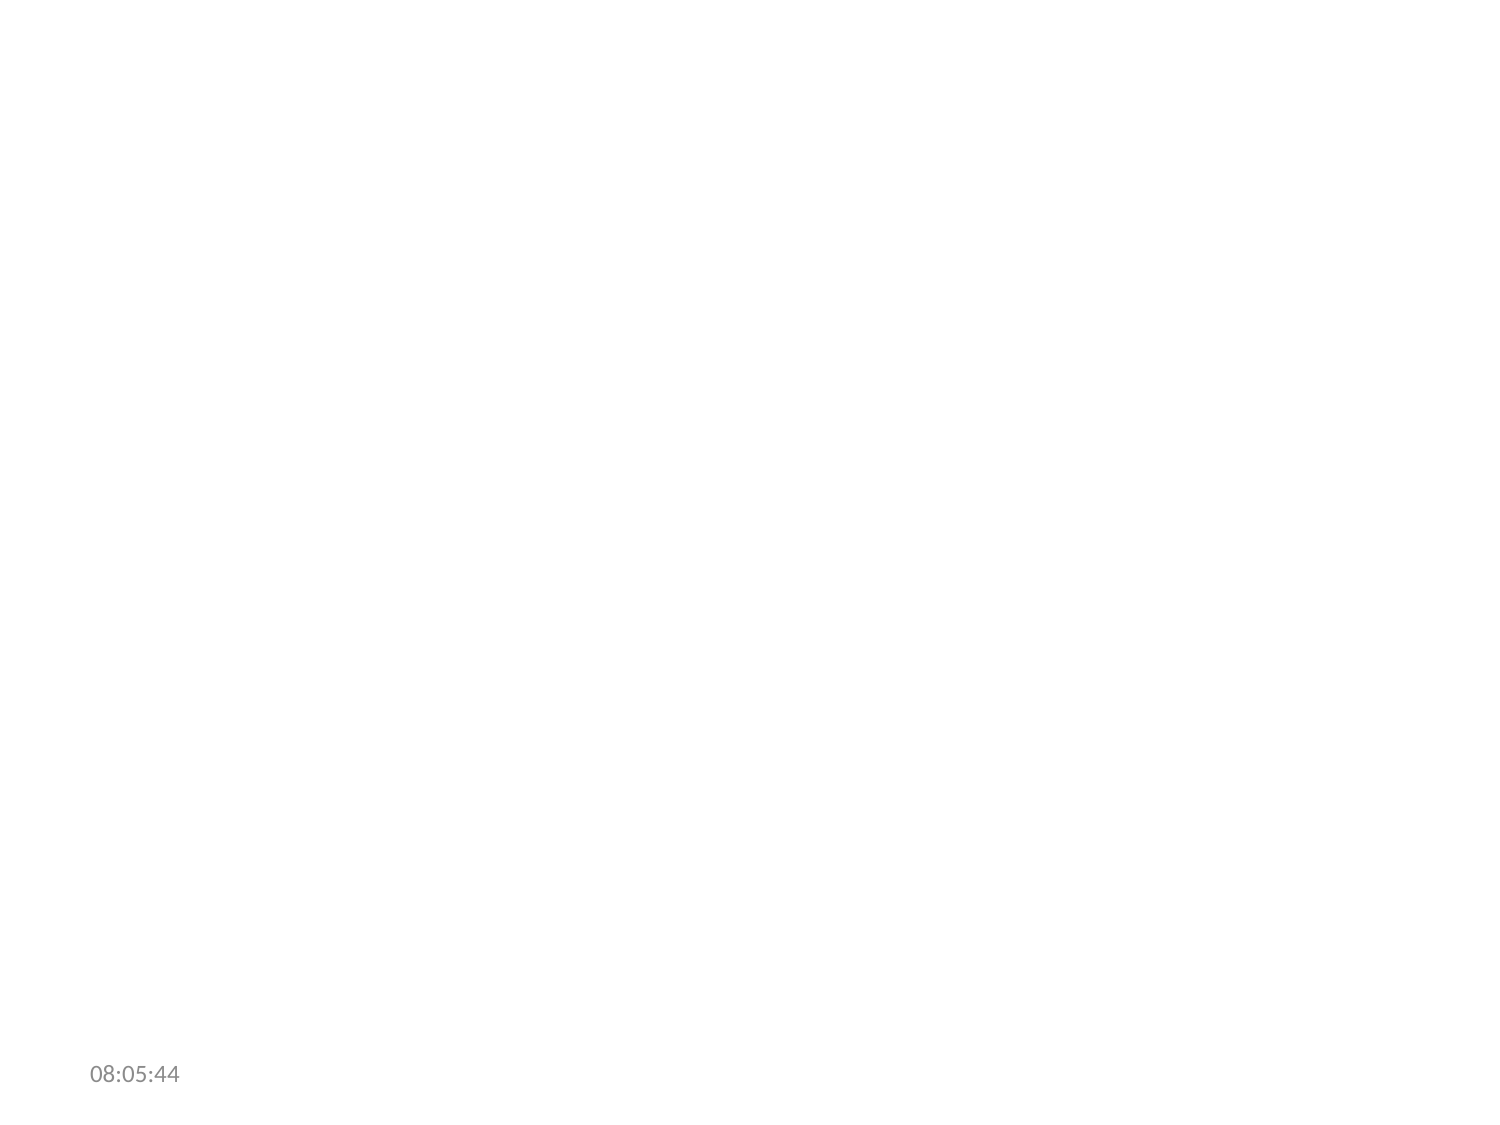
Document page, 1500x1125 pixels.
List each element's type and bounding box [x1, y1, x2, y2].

slide_number [75, 1042, 425, 1103]
